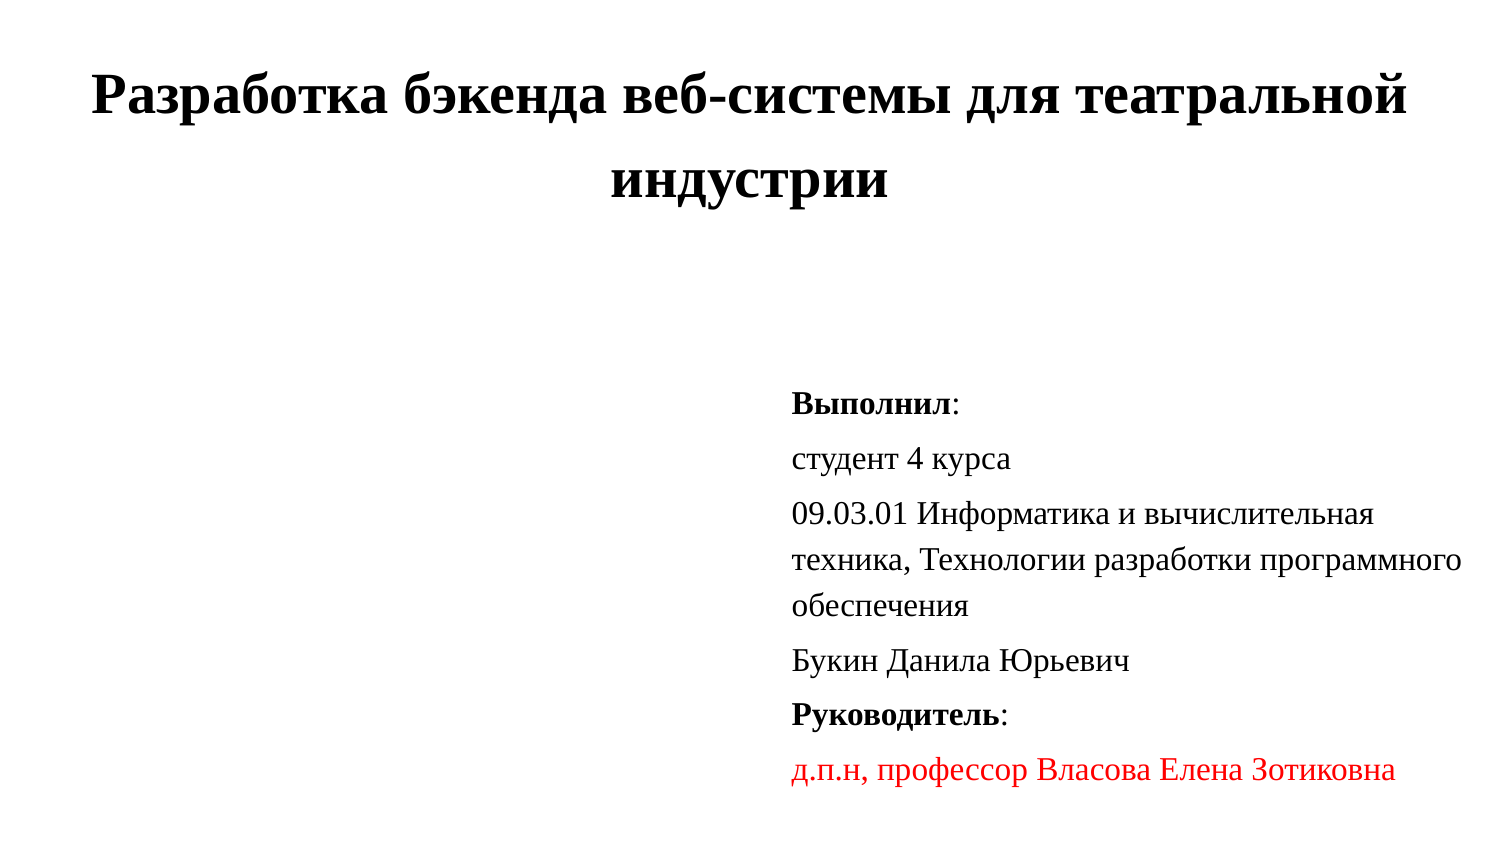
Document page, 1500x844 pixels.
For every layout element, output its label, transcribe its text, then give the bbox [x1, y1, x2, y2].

subtitle Выполнил: студент 4 курса 09.03.01 Информатика и вычислительная техника, Технологии разработки программного обеспечения Букин Данила Юрьевич Руководитель: д.п.н, профессор Власова Елена Зотиковна [776, 360, 1500, 811]
title Разработка бэкенда веб-системы для театральной индустрии [51, 33, 1449, 224]
